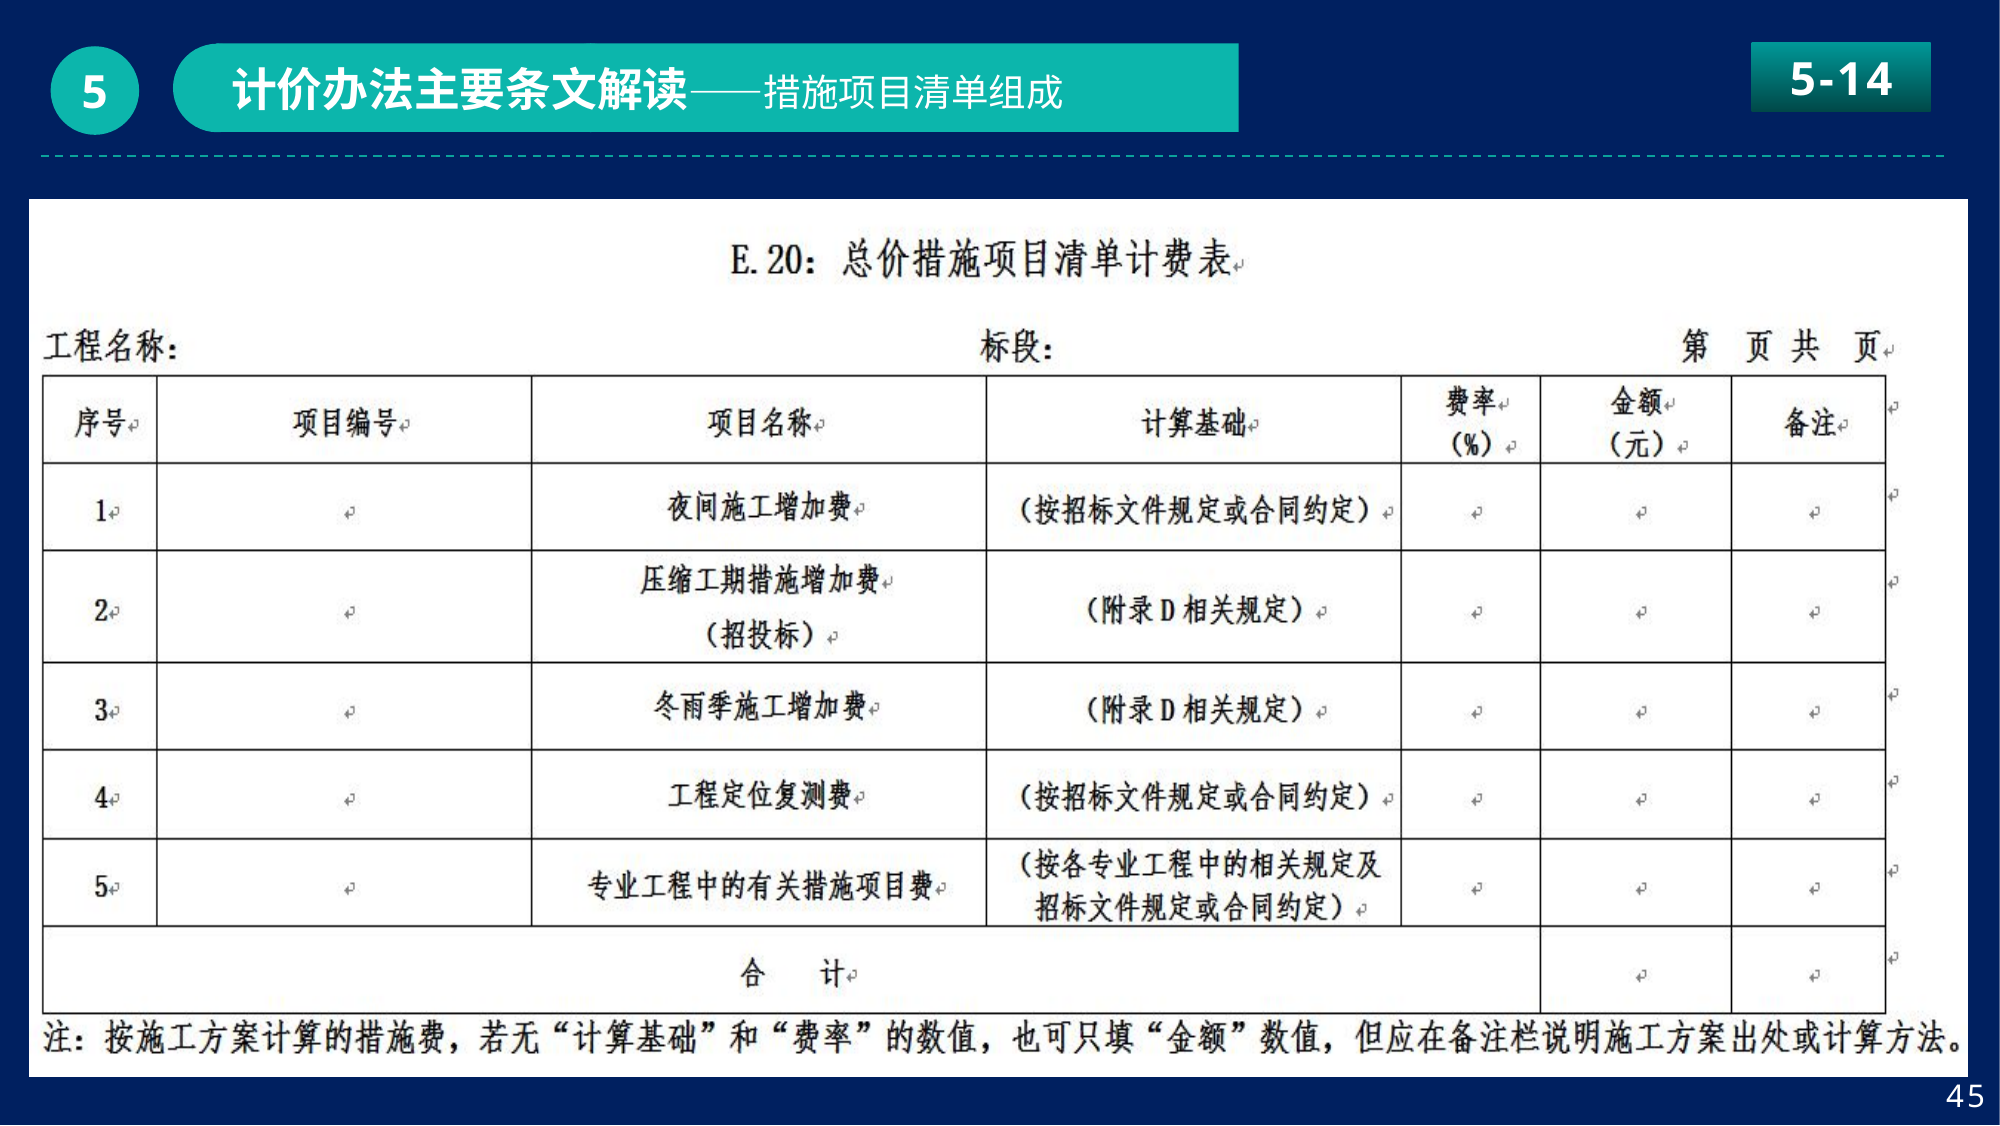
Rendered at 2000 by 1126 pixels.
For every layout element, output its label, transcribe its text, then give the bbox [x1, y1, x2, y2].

text_box 45 [1905, 1065, 2000, 1126]
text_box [40, 43, 1950, 157]
picture [29, 199, 1968, 1077]
